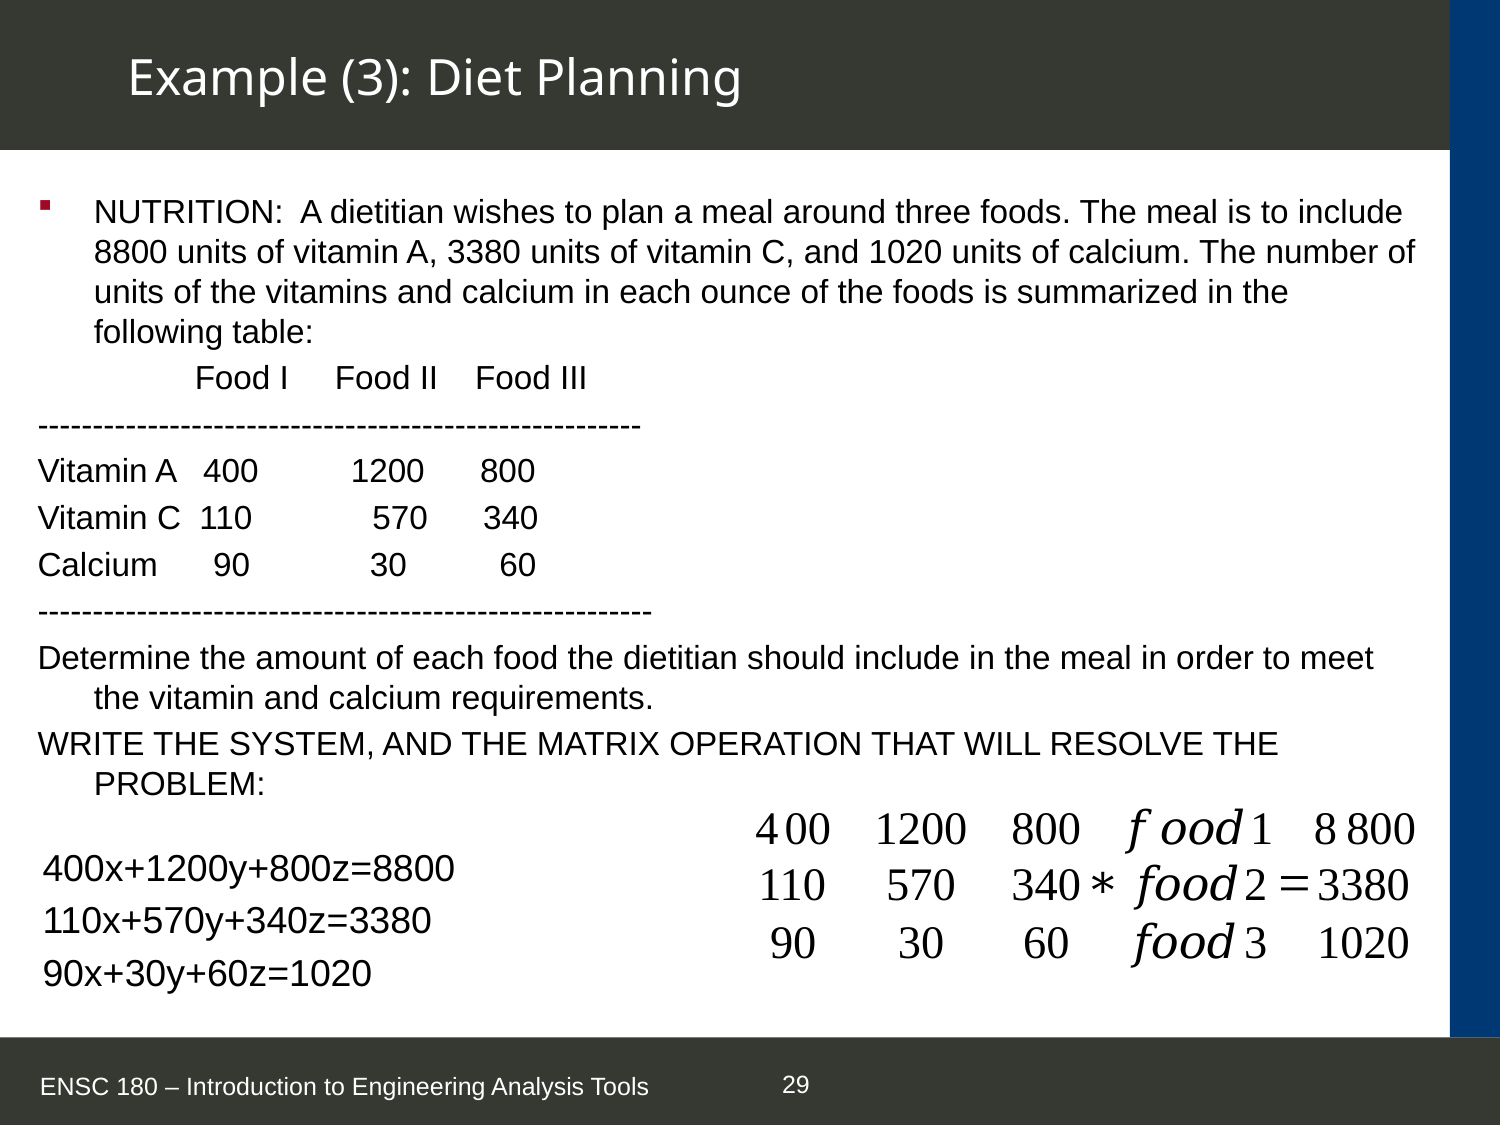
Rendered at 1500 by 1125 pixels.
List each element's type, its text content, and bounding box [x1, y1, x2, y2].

text_box 400x+1200y+800z=8800 110x+570y+340z=3380 90x+30y+60z=1020 [27, 836, 559, 1002]
title Example (3): Diet Planning [112, 37, 1450, 138]
footer ENSC 180 – Introduction to Engineering Analysis Tools [24, 1062, 686, 1113]
list NUTRITION: A dietitian wishes to plan a meal around three foods. The meal is to include 8800 units of vitamin A, 3380 units of vitamin C, and 1020 units of calcium. The number of units of the vitamins and calcium in each ounce of the foods is summarized in the following table: Food I Food II Food III ------------------------------------------------------- Vitamin A 400 1200 800 Vitamin C 110 570 340 Calcium 90 30 60 -------------------------------------------------------- Determine the amount of each food the dietitian should include in the meal in order to meet the vitamin and calcium requirements. WRITE THE SYSTEM, AND THE MATRIX OPERATION THAT WILL RESOLVE THE PROBLEM: [22, 182, 1443, 830]
